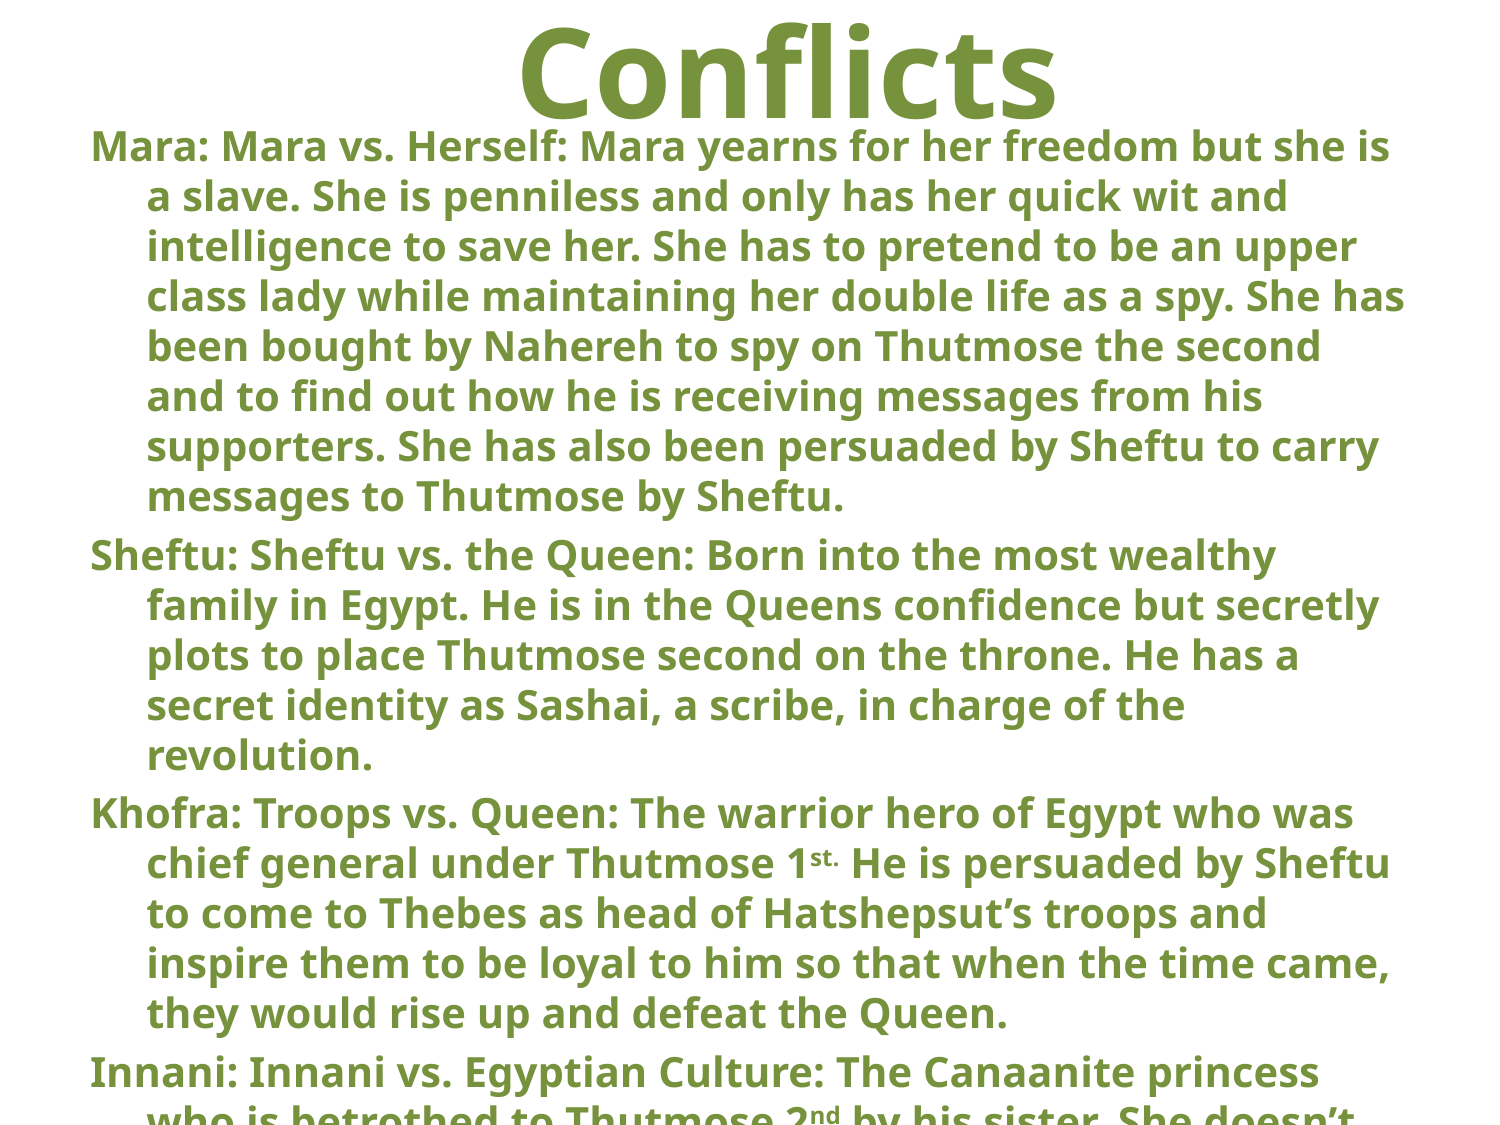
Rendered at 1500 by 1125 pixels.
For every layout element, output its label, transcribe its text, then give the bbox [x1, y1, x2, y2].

list Mara: Mara vs. Herself: Mara yearns for her freedom but she is a slave. She is penniless and only has her quick wit and intelligence to save her. She has to pretend to be an upper class lady while maintaining her double life as a spy. She has been bought by Nahereh to spy on Thutmose the second and to find out how he is receiving messages from his supporters. She has also been persuaded by Sheftu to carry messages to Thutmose by Sheftu. Sheftu: Sheftu vs. the Queen: Born into the most wealthy family in Egypt. He is in the Queens confidence but secretly plots to place Thutmose second on the throne. He has a secret identity as Sashai, a scribe, in charge of the revolution. Khofra: Troops vs. Queen: The warrior hero of Egypt who was chief general under Thutmose 1st. He is persuaded by Sheftu to come to Thebes as head of Hatshepsut’s troops and inspire them to be loyal to him so that when the time came, they would rise up and defeat the Queen. Innani: Innani vs. Egyptian Culture: The Canaanite princess who is betrothed to Thutmose 2nd by his sister. She doesn’t speak Egyptian so uses Mara as an interpreter. She quietly figures out that Mara is not interpreting what Thutmose was saying and also that Mara is having secret conversations with Sheftu. Reshed: Captain of the gate at the royal palace. He lets Mara out of the palace grounds thinking that she is visiting her sick brother and that Mara might have a relationship with him. The Falcon Inn: Where all the secret followers of the kings meet [74, 112, 1426, 1125]
title Conflicts [124, 0, 1451, 138]
